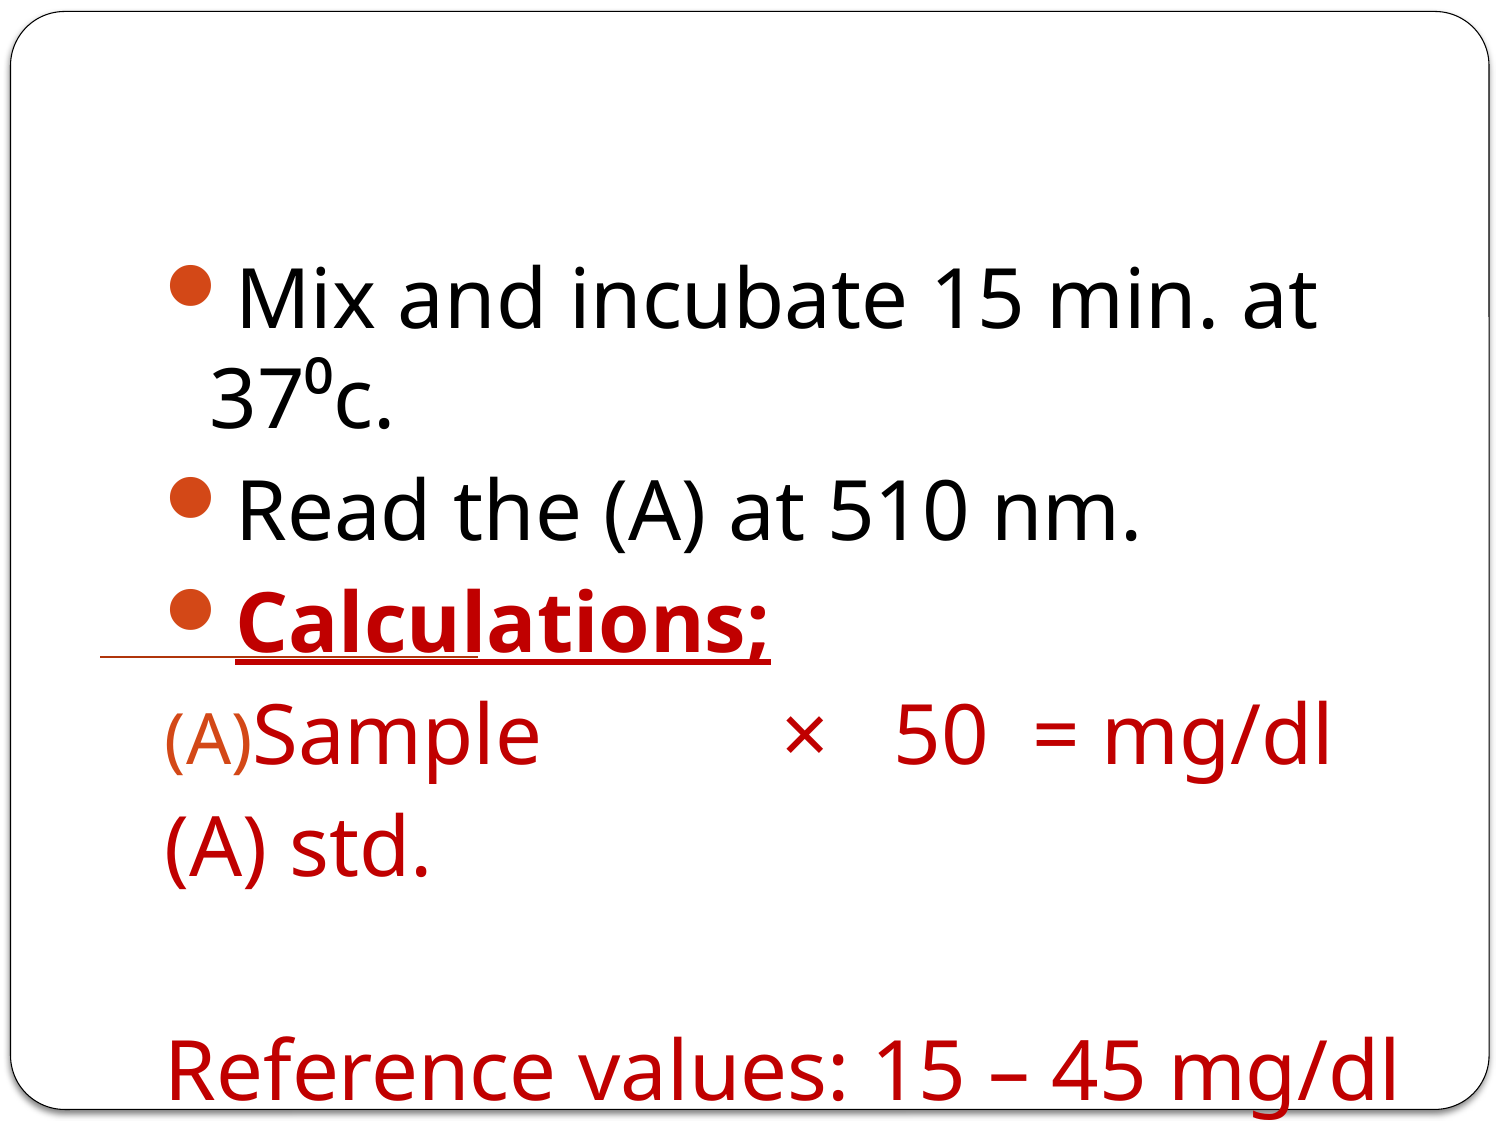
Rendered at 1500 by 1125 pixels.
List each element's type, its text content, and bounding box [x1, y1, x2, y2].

list Mix and incubate 15 min. at 37⁰c. Read the (A) at 510 nm. Calculations; Sample × 50 = mg/dl (A) std. Reference values: 15 – 45 mg/dl [150, 237, 1425, 1035]
